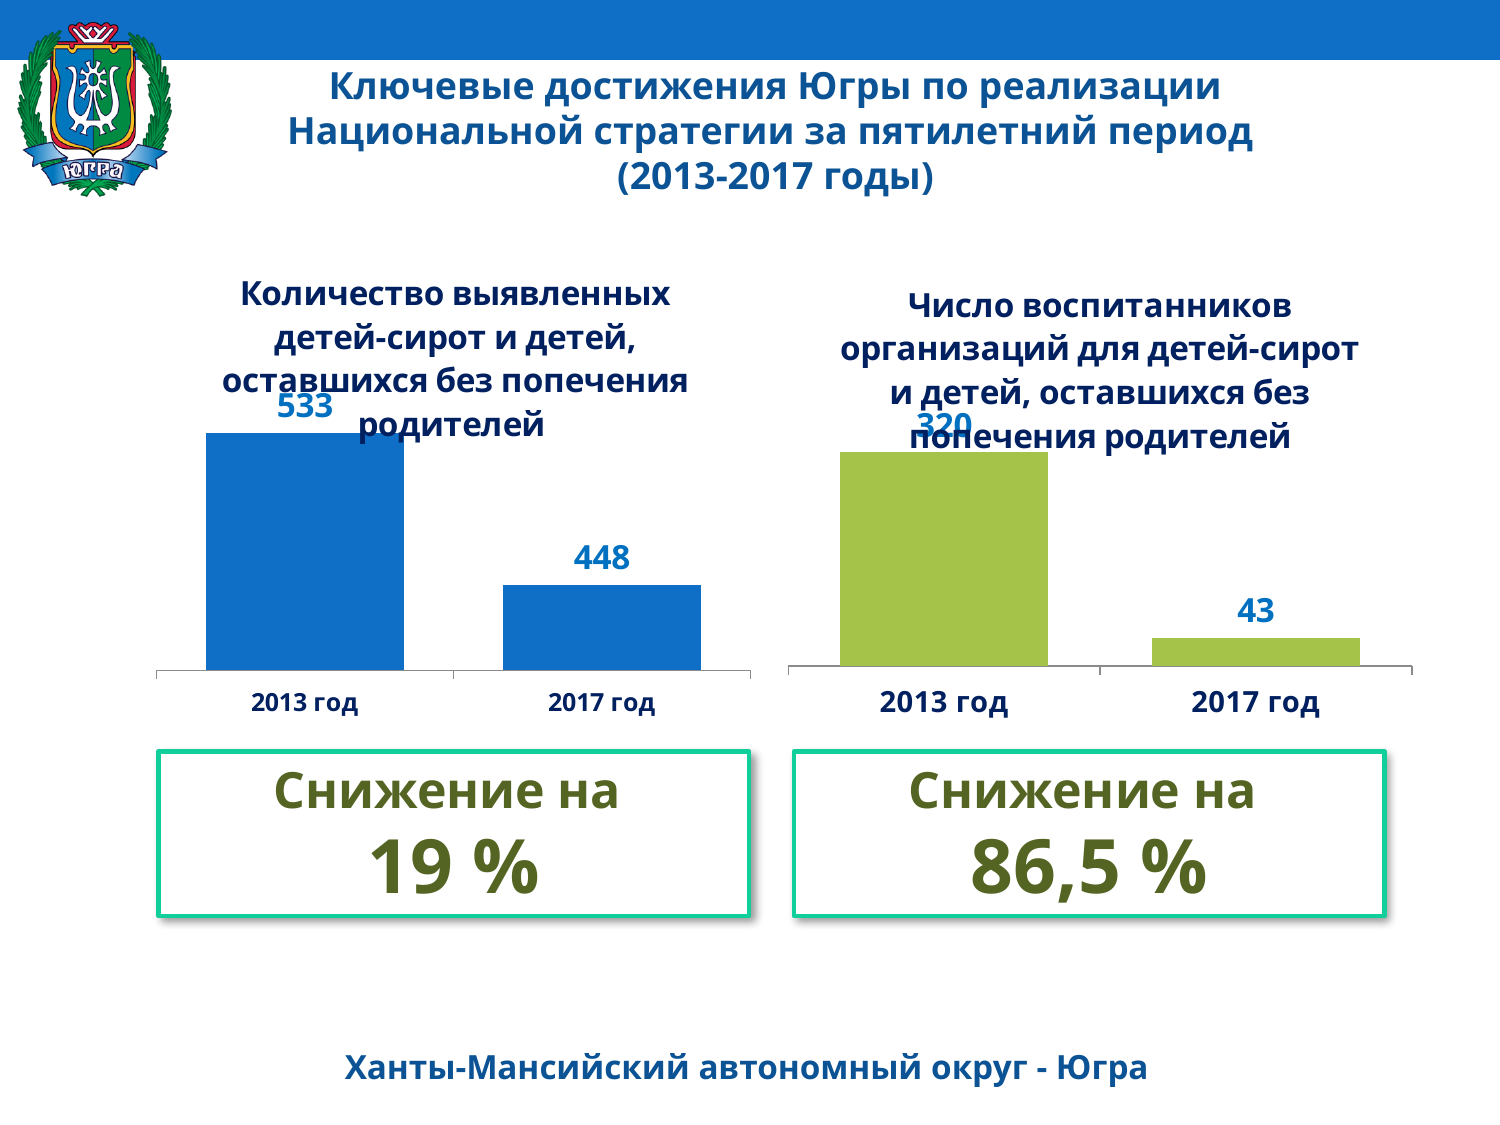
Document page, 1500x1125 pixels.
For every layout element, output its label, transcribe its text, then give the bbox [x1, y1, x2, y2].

chart [133, 255, 1436, 729]
text_box Снижение на 19 % [156, 749, 751, 918]
picture [17, 19, 172, 198]
text_box Ключевые достижения Югры по реализации Национальной стратегии за пятилетний период (2013-2017 годы) [176, 54, 1388, 205]
text_box Ханты-Мансийский автономный округ - Югра [330, 1038, 1165, 1094]
text_box Снижение на 86,5 % [792, 749, 1387, 918]
